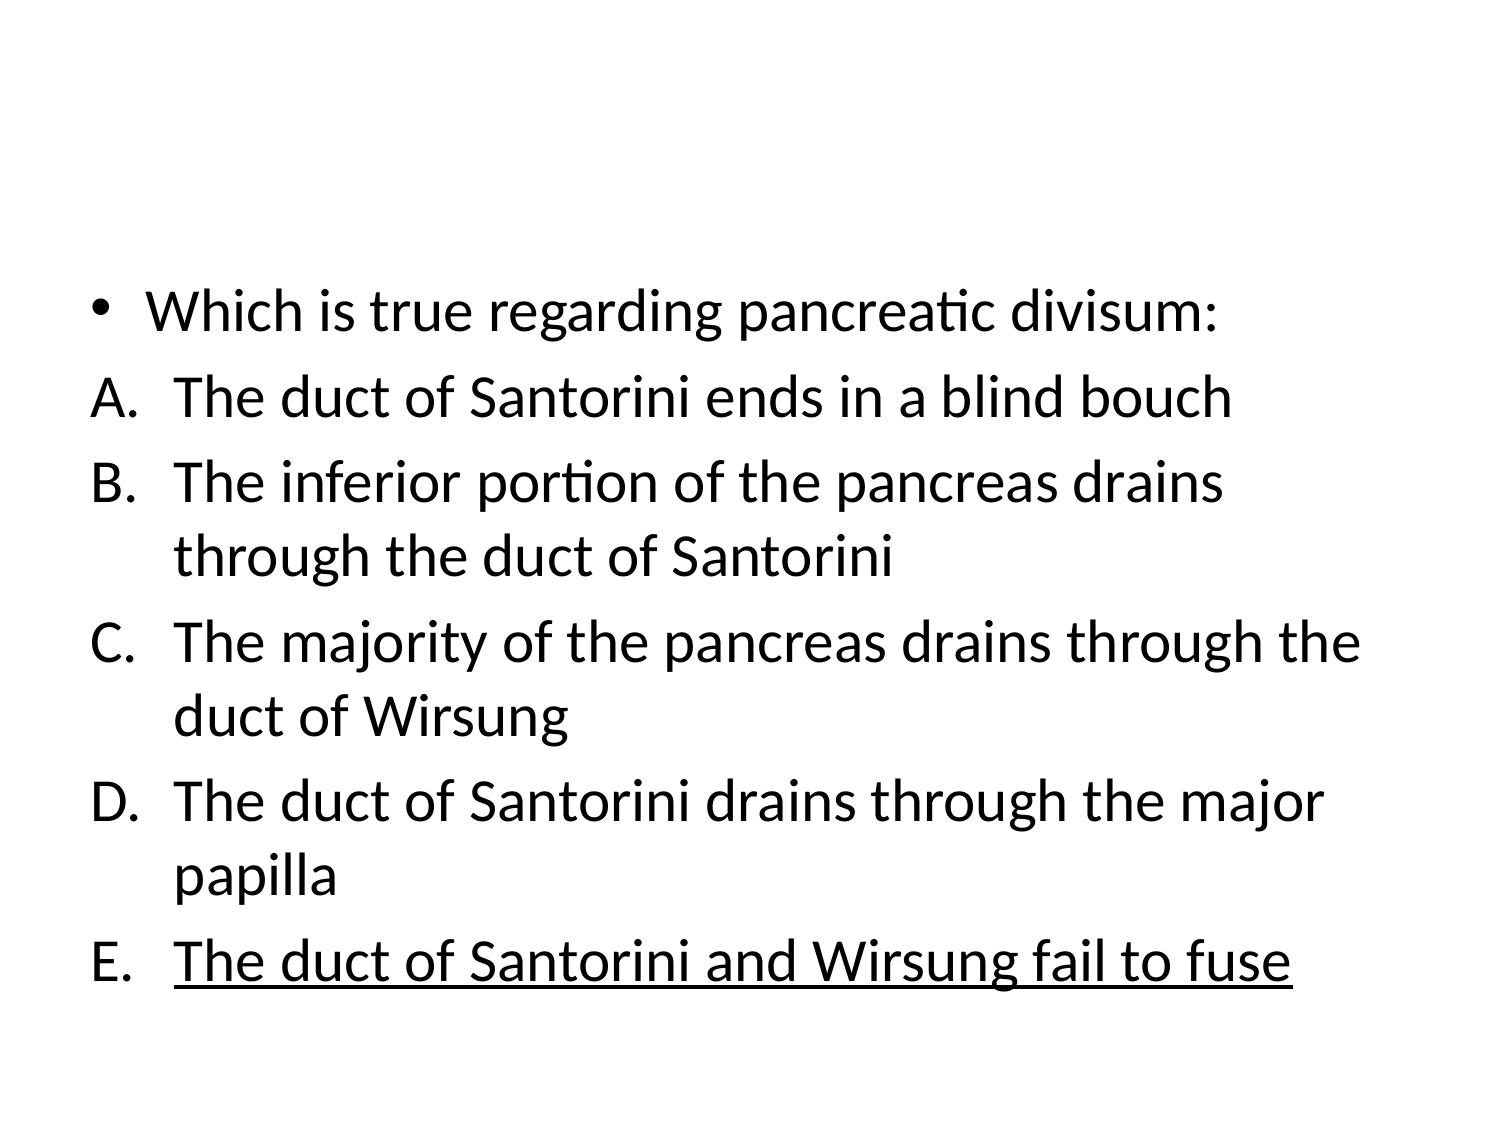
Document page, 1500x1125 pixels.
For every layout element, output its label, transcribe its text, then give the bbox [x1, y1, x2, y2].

list Which is true regarding pancreatic divisum: The duct of Santorini ends in a blind bouch The inferior portion of the pancreas drains through the duct of Santorini The majority of the pancreas drains through the duct of Wirsung The duct of Santorini drains through the major papilla The duct of Santorini and Wirsung fail to fuse [75, 262, 1425, 1005]
